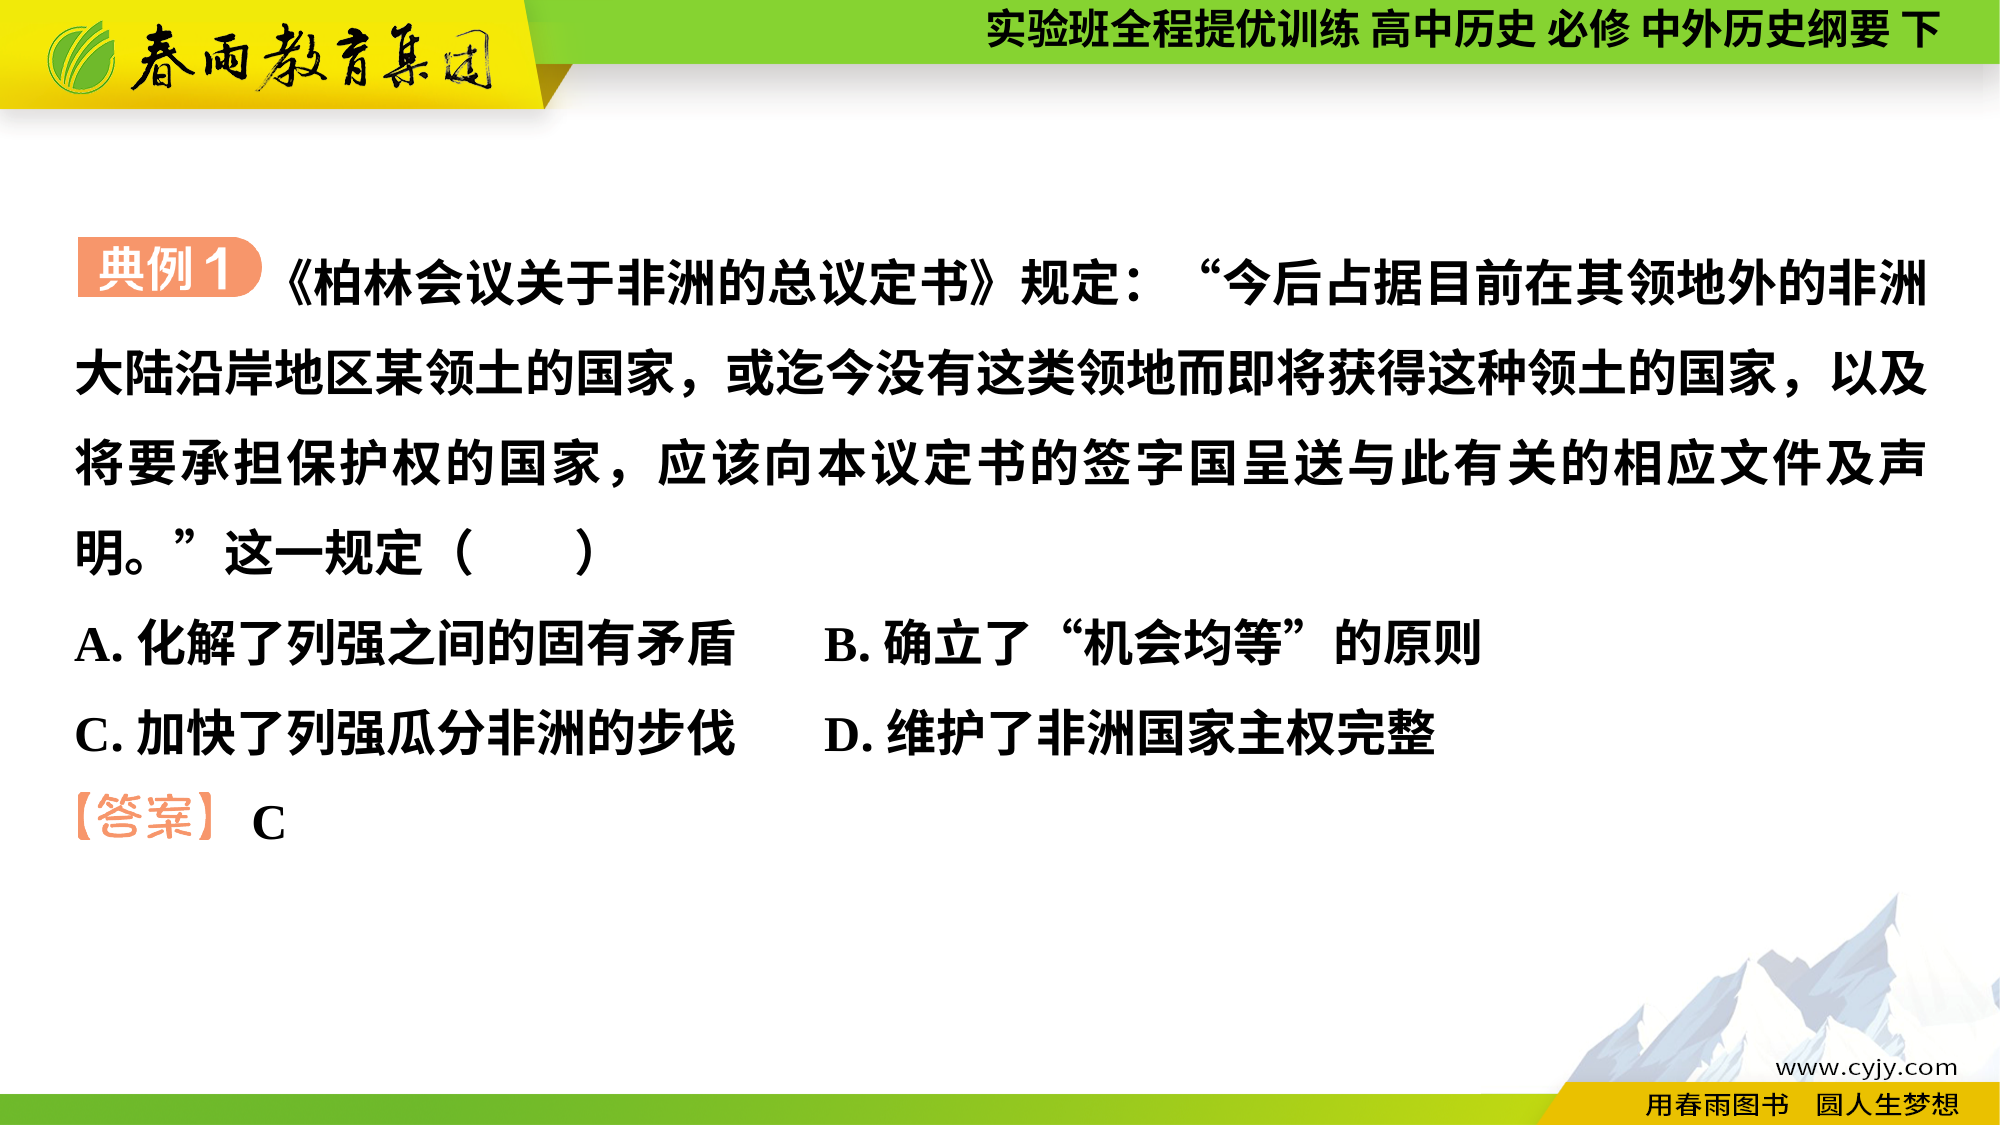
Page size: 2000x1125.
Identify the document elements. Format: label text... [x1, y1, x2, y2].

picture [0, 0, 2000, 1125]
text_box C [236, 782, 303, 857]
list 《柏林会议关于非洲的总议定书》规定：“今后占据目前在其领地外的非洲大陆沿岸地区某领土的国家，或迄今没有这类领地而即将获得这种领土的国家，以及将要承担保护权的国家，应该向本议定书的签字国呈送与此有关的相应文件及声明。”这一规定（ ） A.化解了列强之间的固有矛盾 B.确立了“机会均等”的原则 C.加快了列强瓜分非洲的步伐 D.维护了非洲国家主权完整 [59, 214, 1944, 775]
